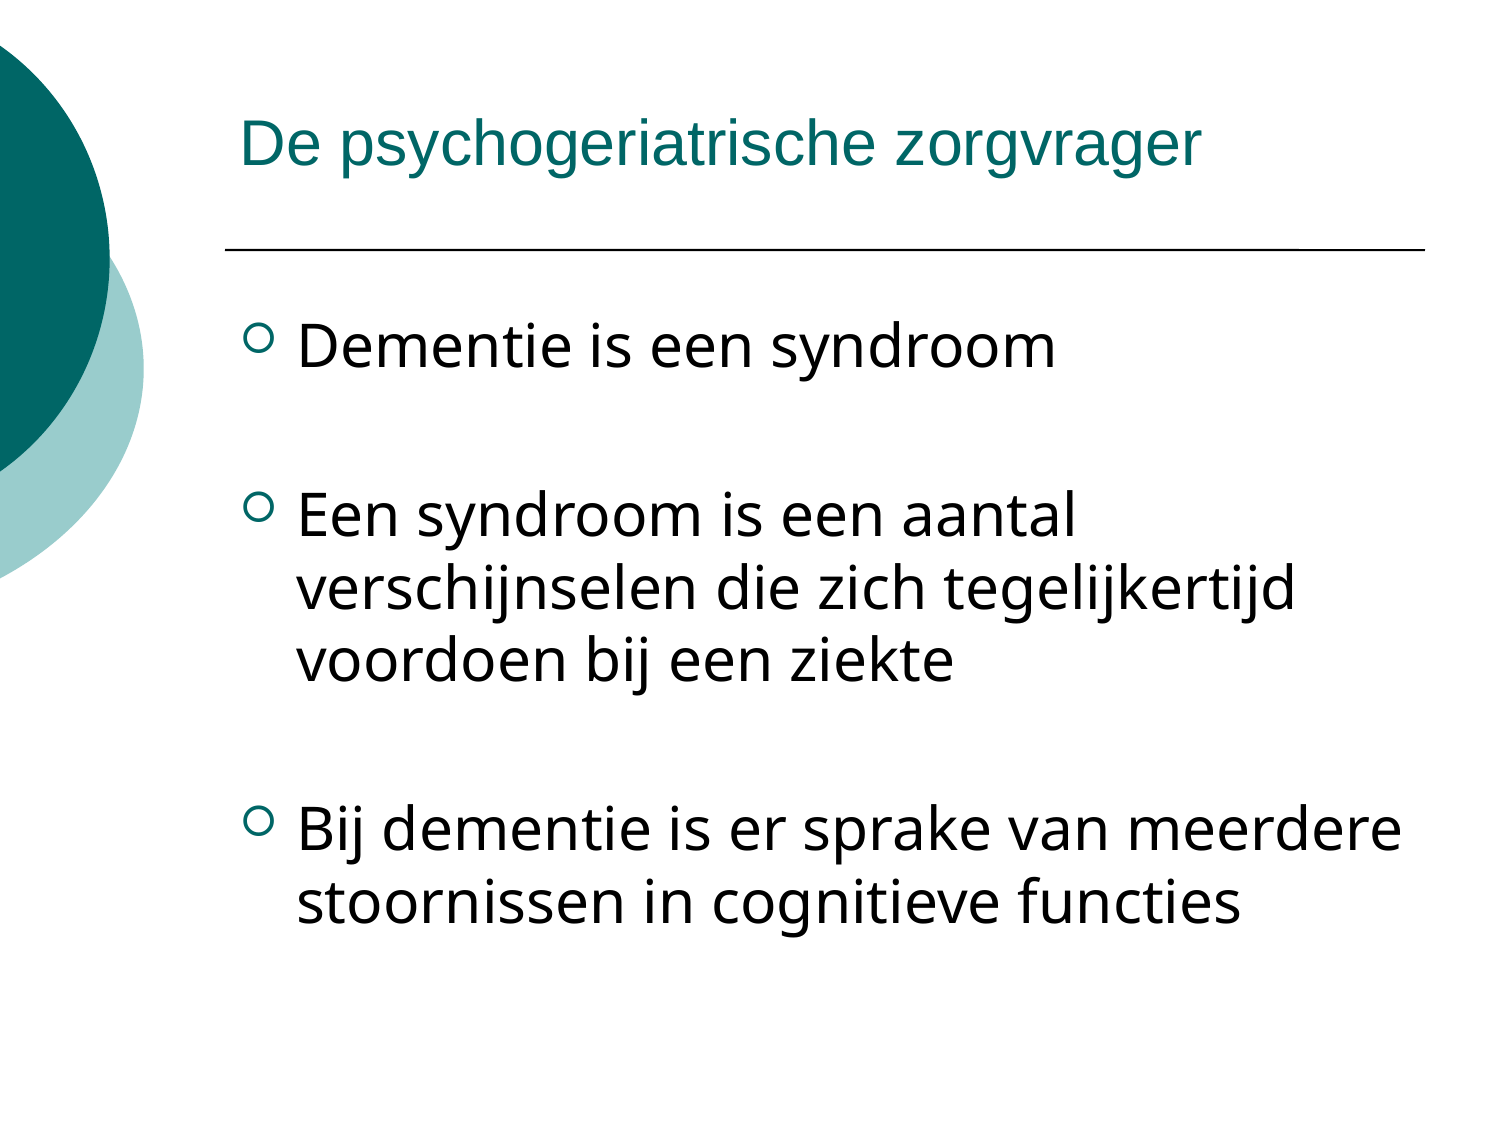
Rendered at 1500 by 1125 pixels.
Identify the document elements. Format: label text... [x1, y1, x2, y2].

list Dementie is een syndroom Een syndroom is een aantal verschijnselen die zich tegelijkertijd voordoen bij een ziekte Bij dementie is er sprake van meerdere stoornissen in cognitieve functies [224, 299, 1425, 975]
title De psychogeriatrische zorgvrager [224, 49, 1425, 238]
